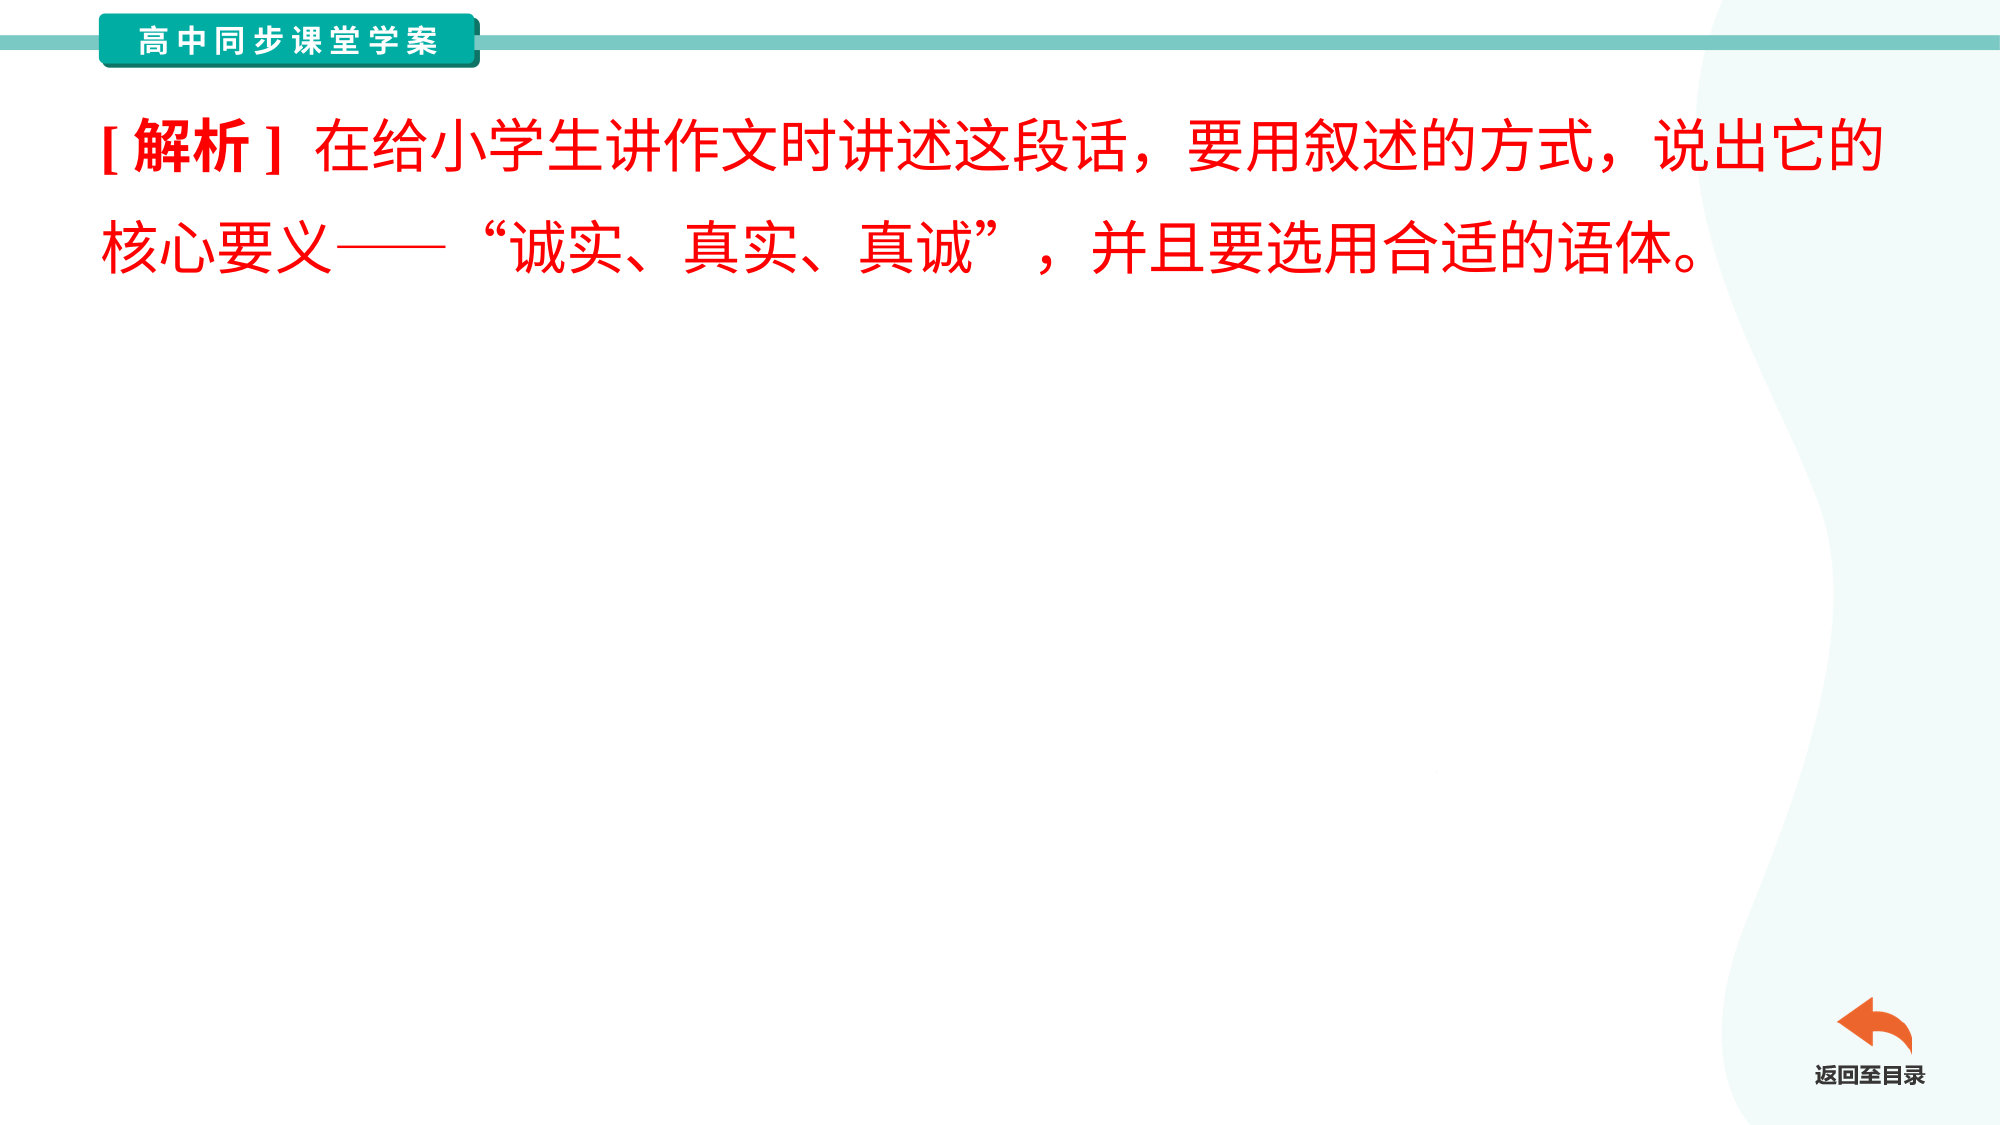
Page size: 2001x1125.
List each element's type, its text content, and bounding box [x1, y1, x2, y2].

text_box [解析] 在给小学生讲作文时讲述这段话，要用叙述的方式，说出它的 核心要义——“诚实、真实、真诚”，并且要选用合适的语体。 [100, 76, 1899, 281]
picture [0, 0, 2000, 1125]
